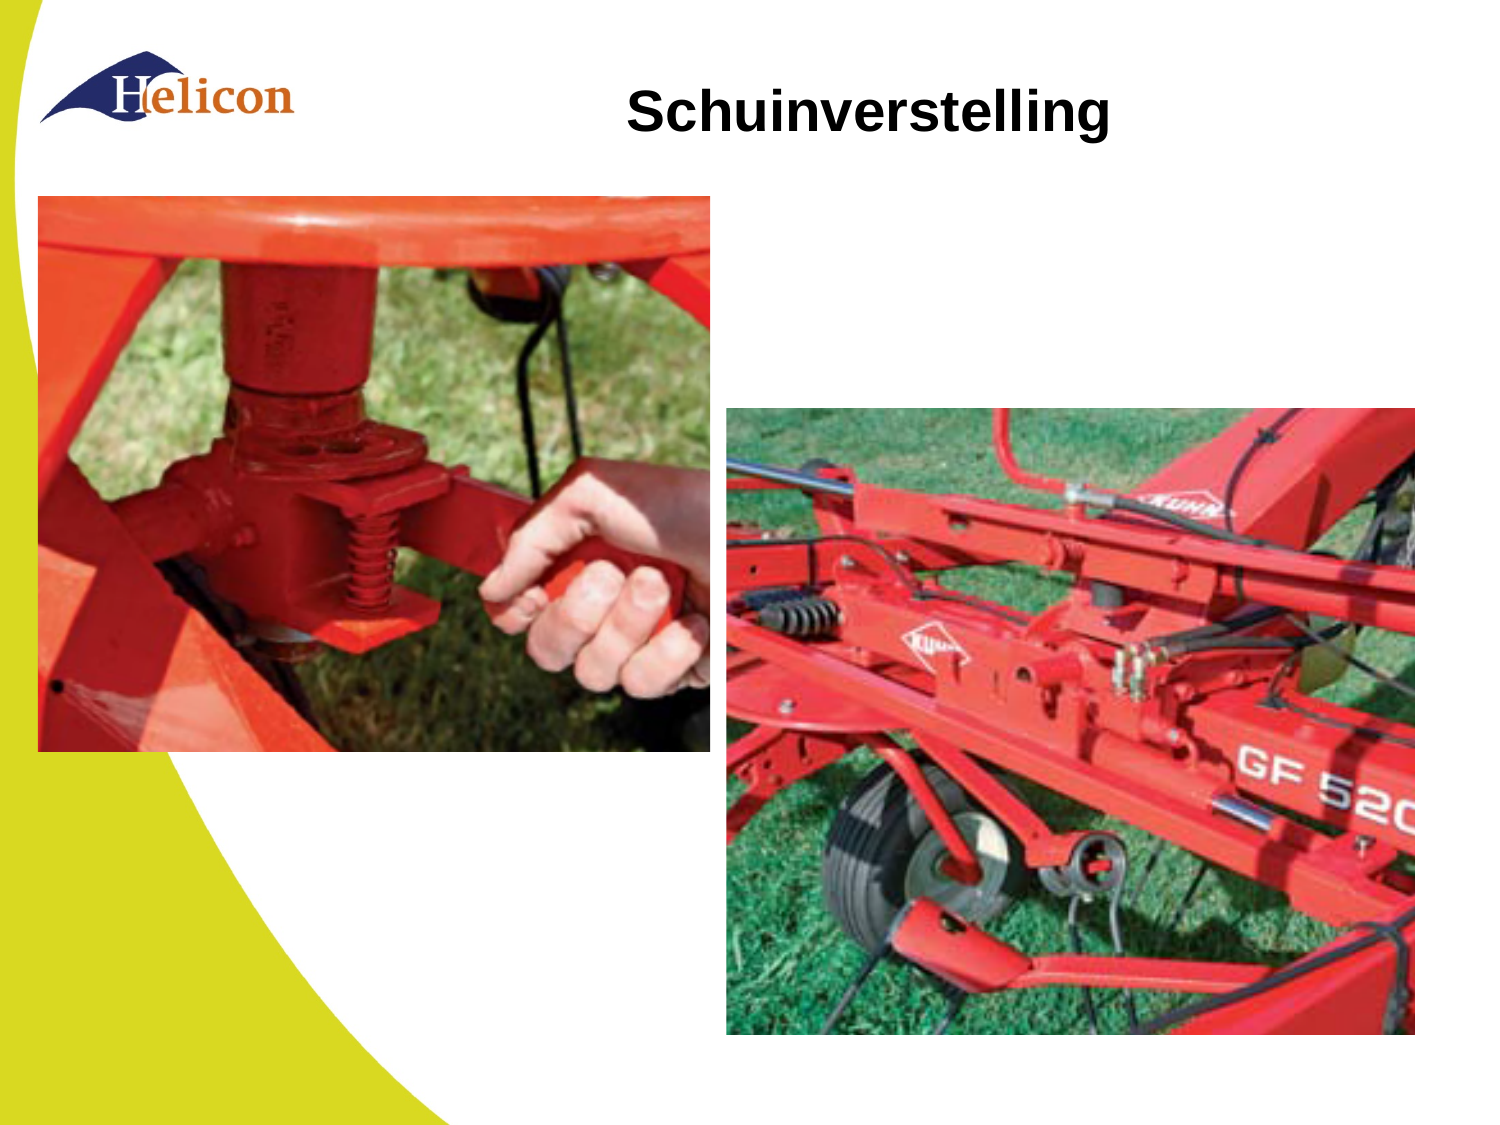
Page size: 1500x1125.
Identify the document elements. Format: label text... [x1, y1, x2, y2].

title Schuinverstelling [324, 54, 1415, 161]
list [37, 196, 711, 752]
picture [0, 0, 1500, 1125]
